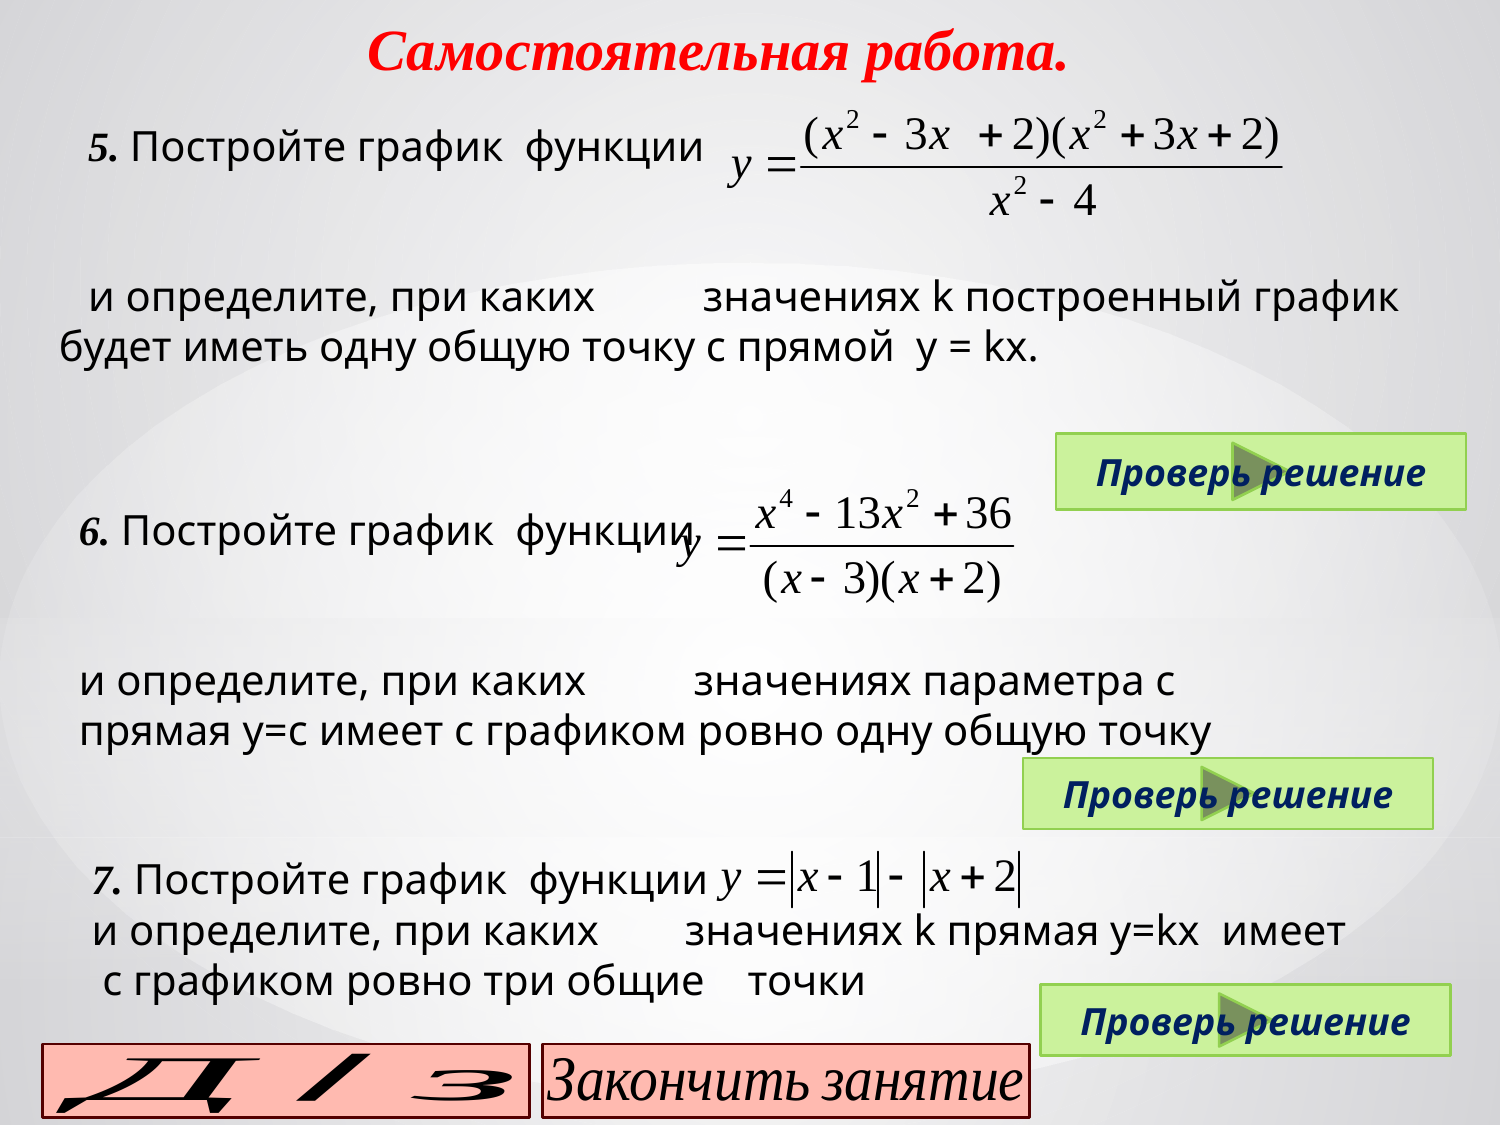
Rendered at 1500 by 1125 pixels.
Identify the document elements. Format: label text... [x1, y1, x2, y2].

text_box 5. Постройте график функции и определите, при каких значениях k построенный график будет иметь одну общую точку с прямой у = kx. [43, 112, 1467, 428]
picture [668, 475, 1024, 613]
picture [708, 840, 1029, 919]
picture [719, 97, 1293, 226]
text_box Самостоятельная работа. [353, 5, 1086, 90]
text_box 7. Постройте график функции и определите, при каких значениях k прямая y=kx имеет с графиком ровно три общие точки [47, 845, 1411, 1061]
text_box 6. Постройте график функции и определите, при каких значениях параметра с прямая y=с имеет с графиком ровно одну общую точку [34, 496, 1476, 812]
text_box Проверь решение [1022, 757, 1434, 830]
text_box Проверь решение [1055, 432, 1467, 511]
text_box Проверь решение [1039, 983, 1452, 1057]
